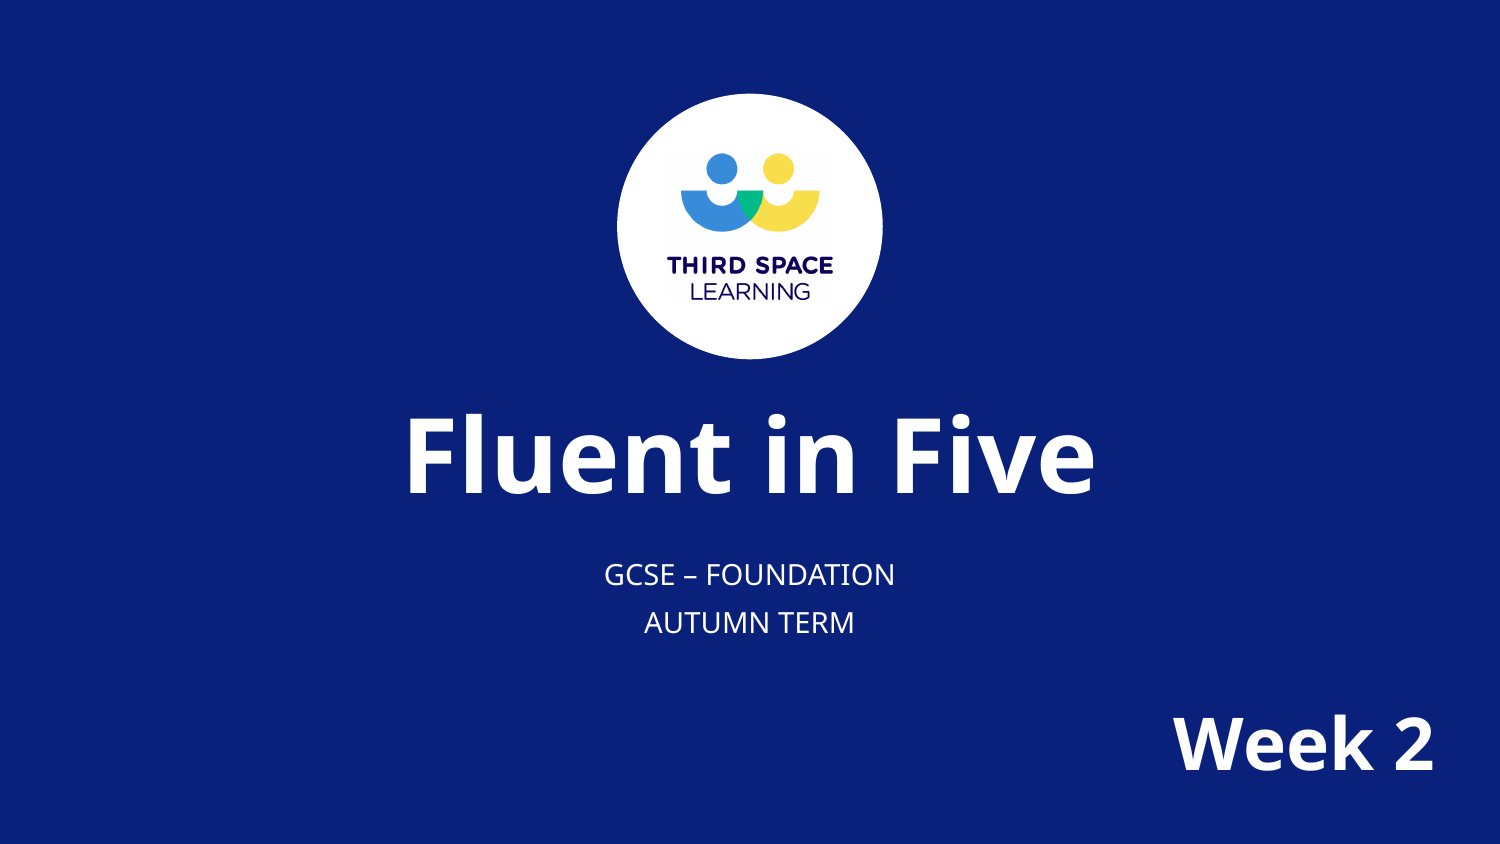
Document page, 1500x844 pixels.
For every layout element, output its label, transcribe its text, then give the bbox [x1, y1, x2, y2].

text_box Week 2 [332, 682, 1451, 800]
picture [667, 153, 833, 300]
